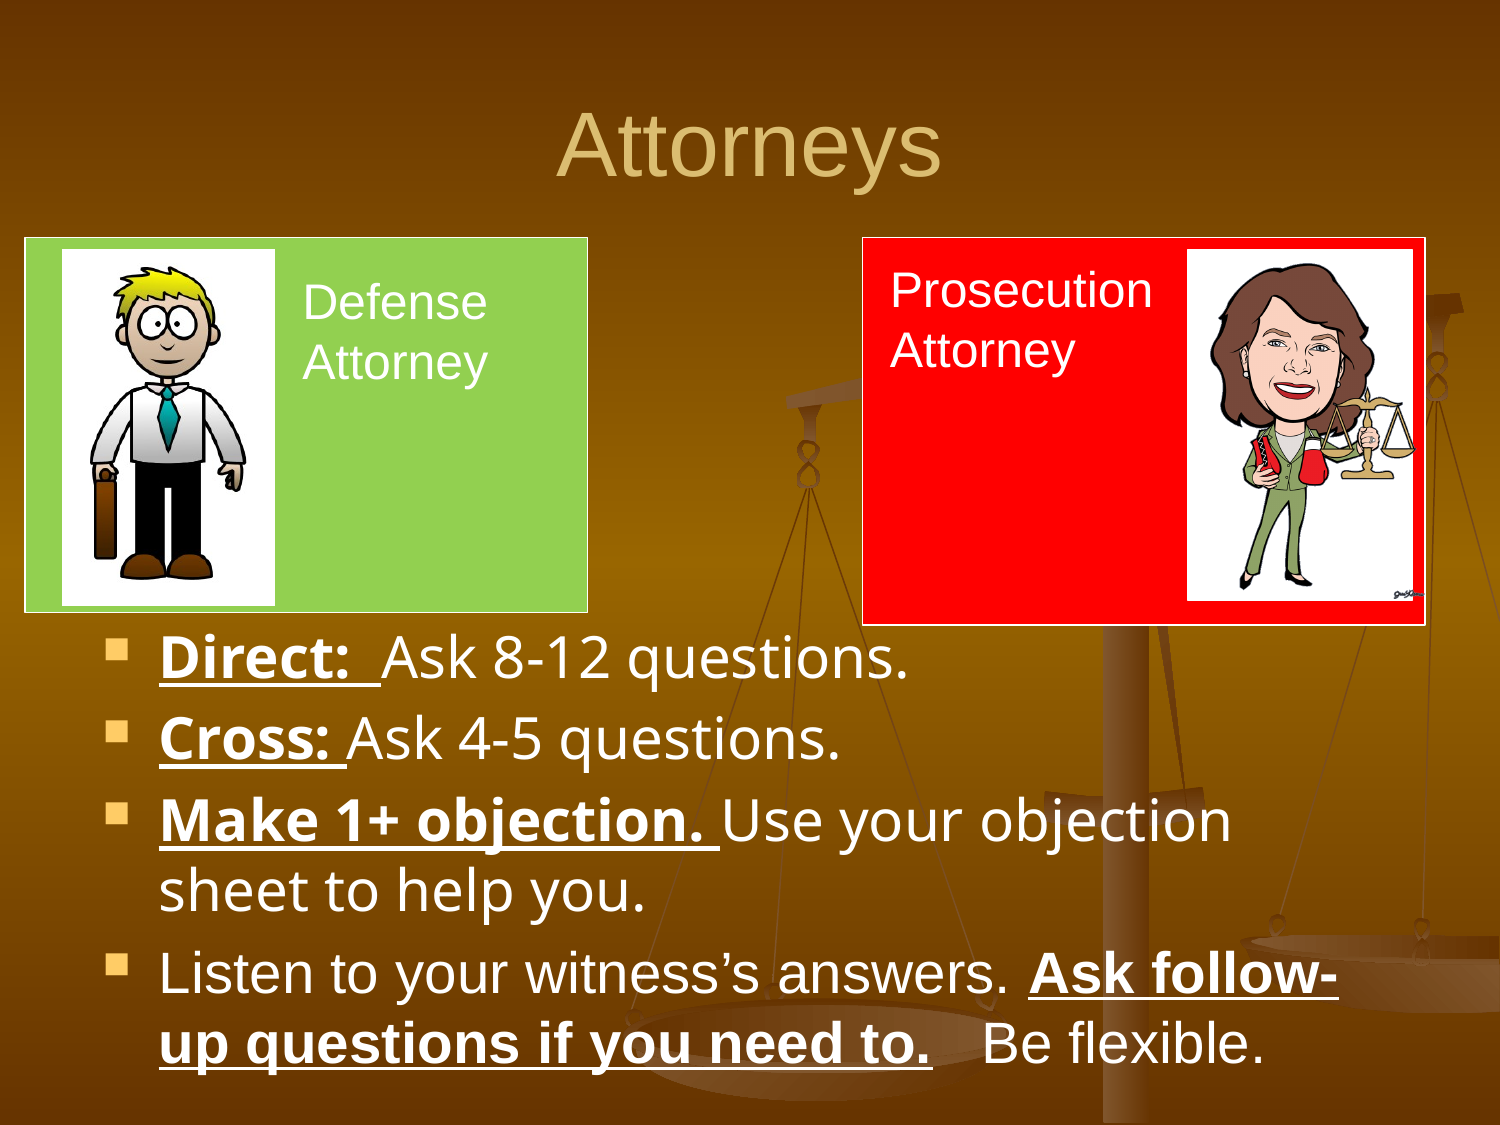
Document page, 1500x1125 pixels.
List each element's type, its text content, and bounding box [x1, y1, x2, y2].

text_box Defense Attorney [287, 262, 538, 398]
picture [62, 249, 276, 606]
title Attorneys [74, 45, 1426, 234]
text_box [862, 237, 1425, 625]
text_box [24, 237, 588, 613]
picture [1174, 262, 1438, 600]
text_box Prosecution Attorney [875, 249, 1200, 385]
text_box [1200, 249, 1413, 260]
text_box Direct: Ask 8-12 questions. Cross: Ask 4-5 questions. Make 1+ objection. Use your objection sheet to help you. Listen to your witness’s answers. Ask follow-up questions if you need to. Be flexible. [87, 612, 1400, 1125]
